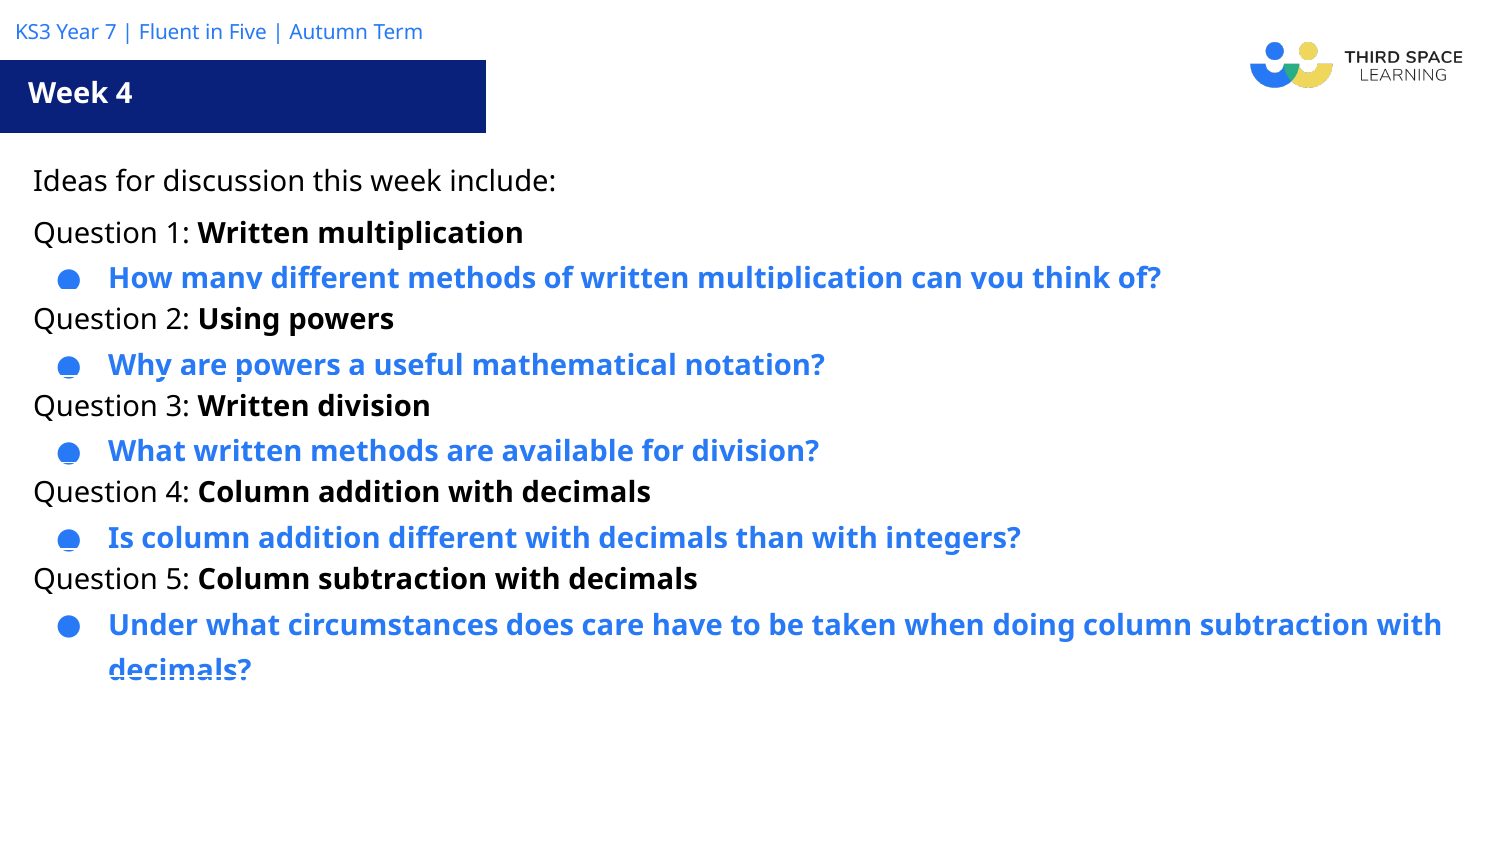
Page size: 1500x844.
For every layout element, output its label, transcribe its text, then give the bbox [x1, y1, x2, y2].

table_cell Question 5: Column subtraction with decimals Under what circumstances does care have to be taken when doing column subtraction with decimals? [29, 550, 1480, 675]
table_cell Question 2: Using powers Why are powers a useful mathematical notation? [29, 290, 1480, 375]
table_header Ideas for discussion this week include: [29, 137, 1480, 202]
text_box Week 4 [13, 59, 383, 125]
picture [1250, 33, 1465, 99]
table_cell Question 4: Column addition with decimals Is column addition different with decimals than with integers? [29, 463, 1480, 548]
table_cell Question 3: Written division What written methods are available for division? [29, 377, 1480, 462]
table_cell Question 1: Written multiplication How many different methods of written multiplication can you think of? [29, 204, 1480, 289]
